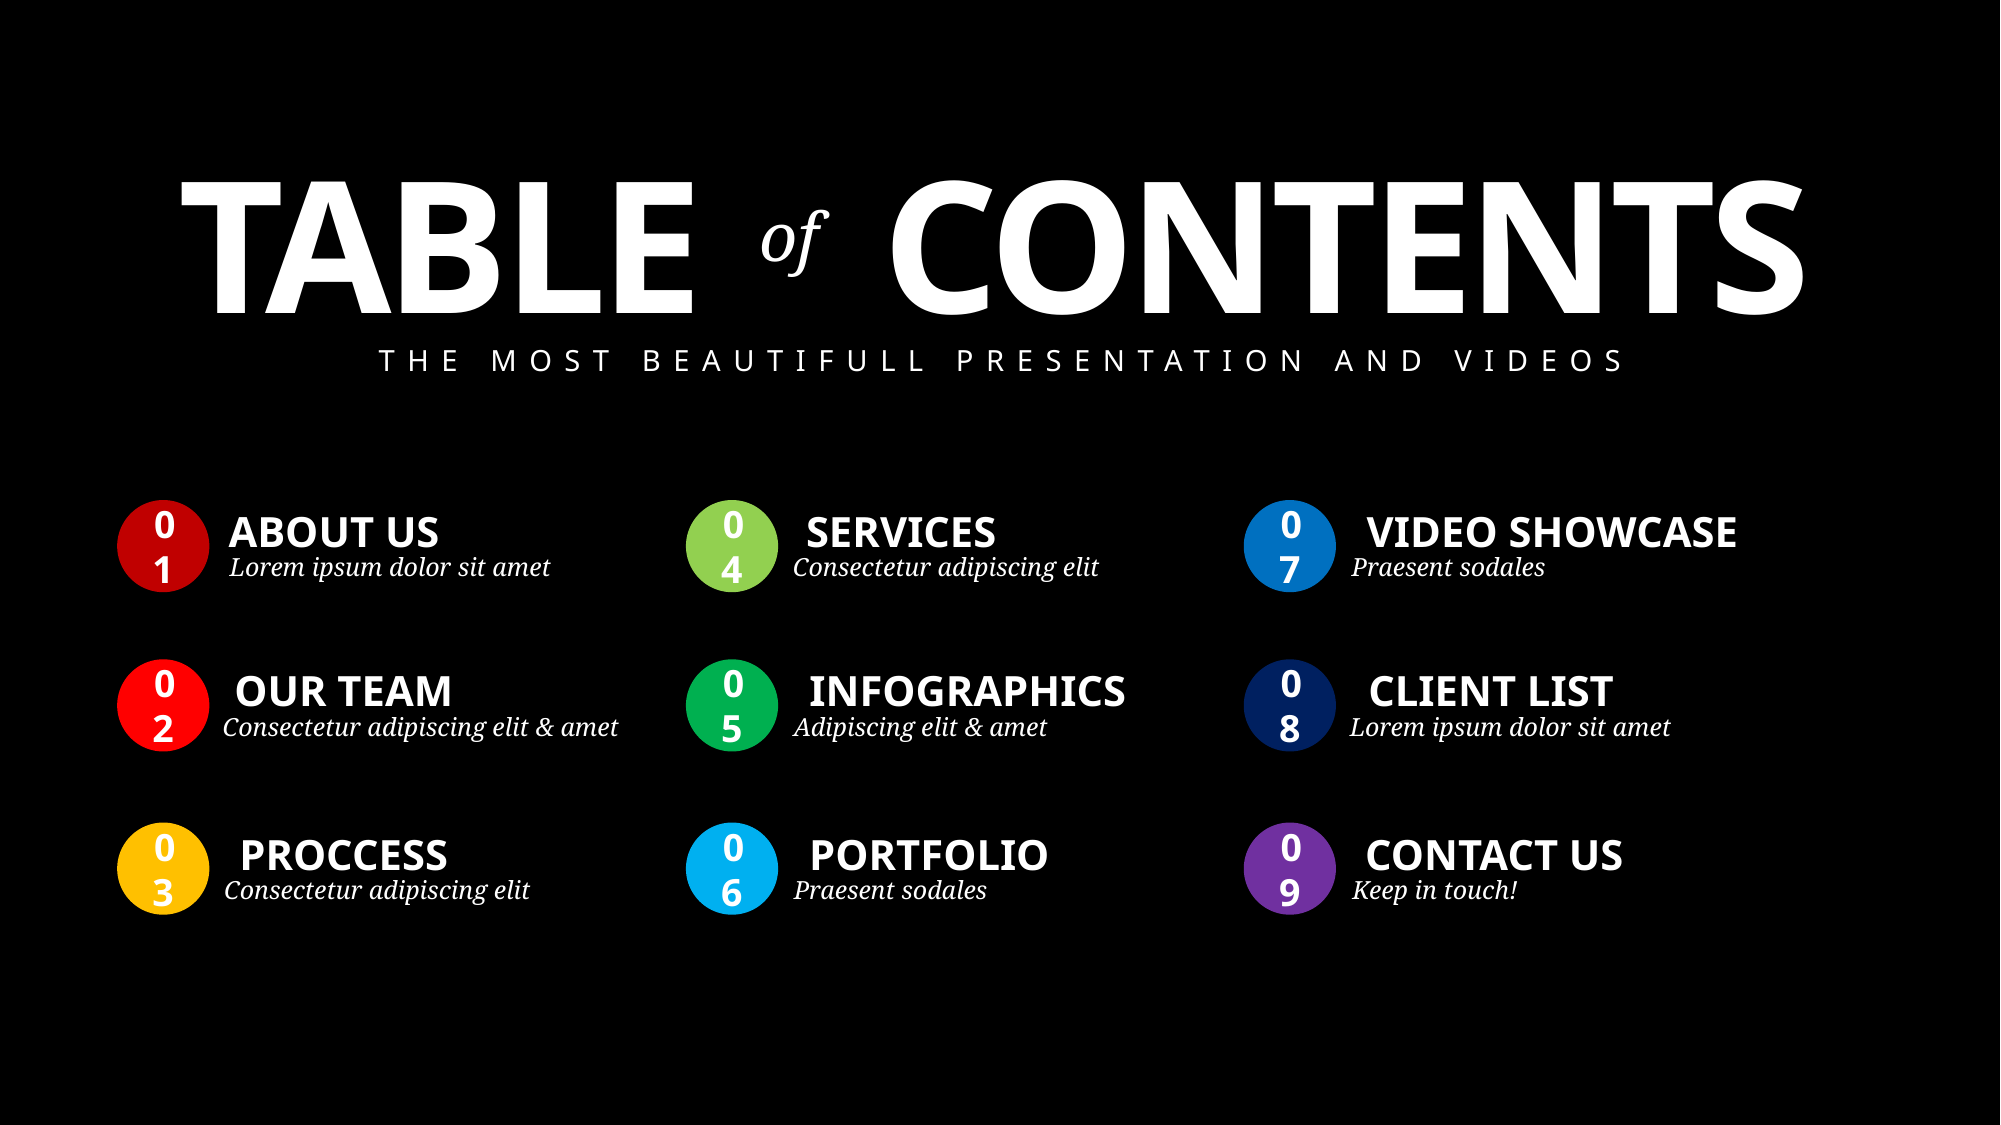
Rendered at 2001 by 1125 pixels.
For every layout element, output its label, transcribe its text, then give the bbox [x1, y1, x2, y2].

text_box Consectetur adipiscing elit & amet [207, 703, 635, 749]
text_box SERVICES [791, 498, 1012, 544]
text_box of [744, 187, 834, 282]
text_box Consectetur adipiscing elit [209, 866, 546, 912]
text_box PROCCESS [224, 821, 464, 866]
text_box 09 [1242, 821, 1337, 916]
text_box OUR TEAM [219, 657, 468, 703]
text_box ABOUT US [213, 498, 455, 564]
text_box [455, 499, 722, 575]
text_box Adipiscing elit & amet [778, 703, 1063, 749]
text_box VIDEO SHOWCASE [1351, 498, 1754, 564]
text_box PORTFOLIO [794, 821, 1065, 886]
text_box 02 [116, 658, 211, 753]
text_box THE MOST BEAUTIFULL PRESENTATION AND VIDEOS [0, 336, 2000, 384]
text_box Praesent sodales [1336, 544, 1561, 589]
text_box [208, 499, 214, 575]
text_box 07 [1242, 498, 1337, 594]
text_box [770, 561, 778, 575]
text_box 08 [1242, 658, 1337, 753]
text_box 03 [116, 821, 211, 916]
text_box Praesent sodales [779, 866, 1003, 912]
text_box [742, 499, 791, 544]
text_box Keep in touch! [1337, 866, 1533, 912]
text_box CONTACT US [1350, 821, 1639, 886]
text_box TABLE [163, 123, 718, 336]
text_box CLIENT LIST [1353, 657, 1629, 703]
text_box INFOGRAPHICS [794, 657, 1142, 723]
text_box 05 [684, 658, 780, 753]
text_box Lorem ipsum dolor sit amet [214, 544, 567, 589]
text_box 06 [684, 821, 780, 916]
text_box CONTENTS [867, 123, 1826, 336]
text_box 04 [684, 498, 780, 594]
text_box Consectetur adipiscing elit [778, 544, 1115, 589]
text_box Lorem ipsum dolor sit amet [1335, 703, 1687, 749]
text_box 01 [116, 498, 208, 594]
